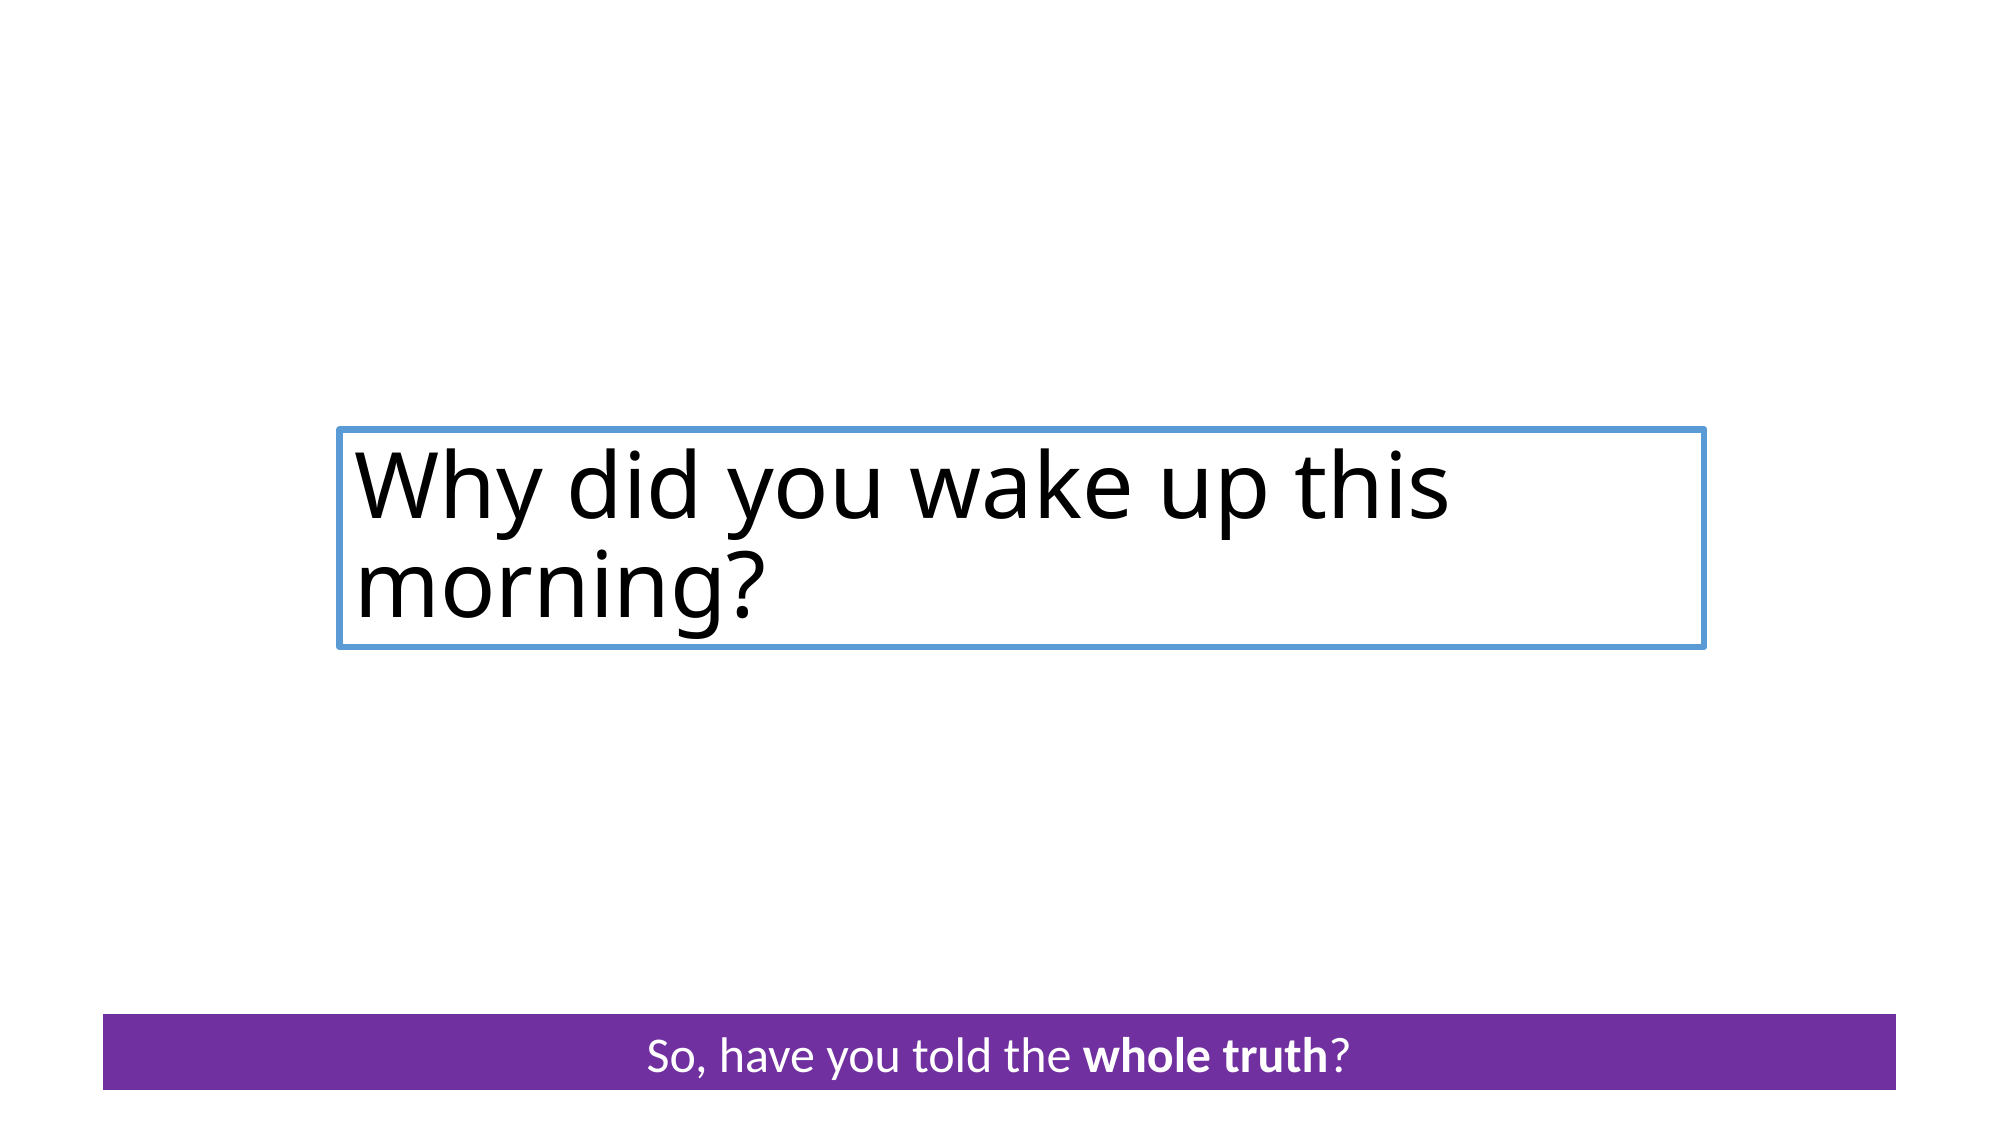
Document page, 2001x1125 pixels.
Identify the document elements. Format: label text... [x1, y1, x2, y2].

text_box So, have you told the whole truth? [103, 1014, 1896, 1090]
title Why did you wake up this morning? [339, 429, 1705, 647]
